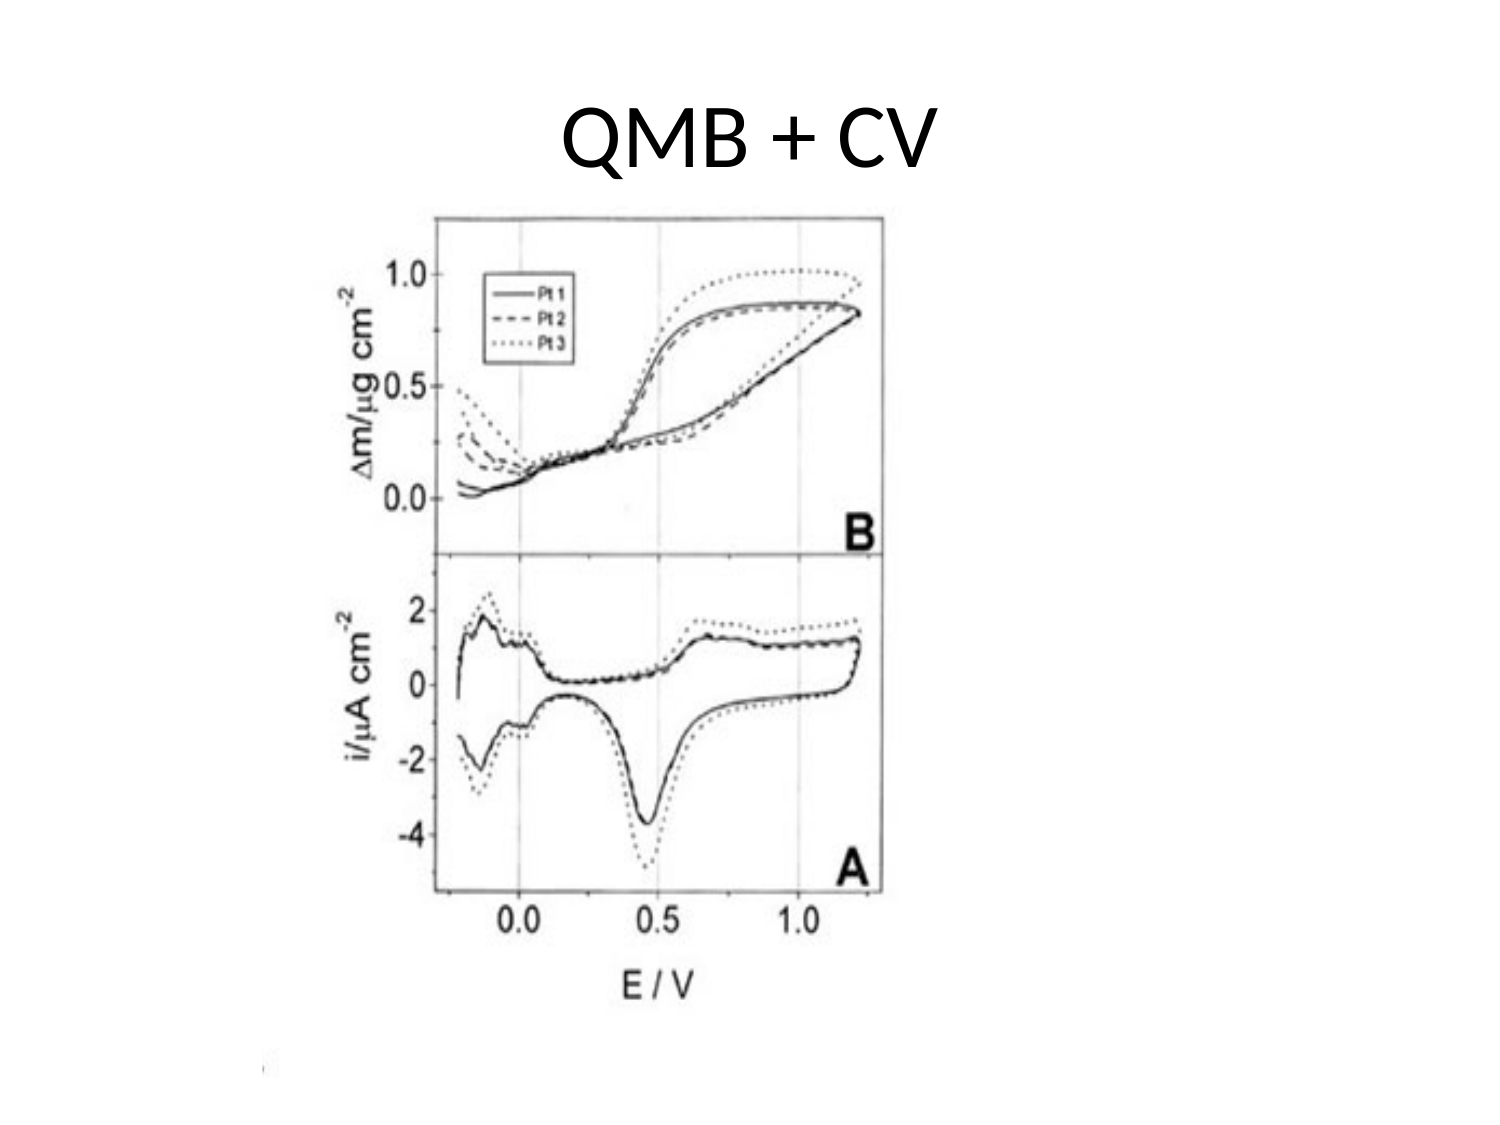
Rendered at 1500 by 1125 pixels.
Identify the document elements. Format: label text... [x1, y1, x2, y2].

title QMB + CV [75, 37, 1425, 225]
picture [262, 187, 963, 1078]
